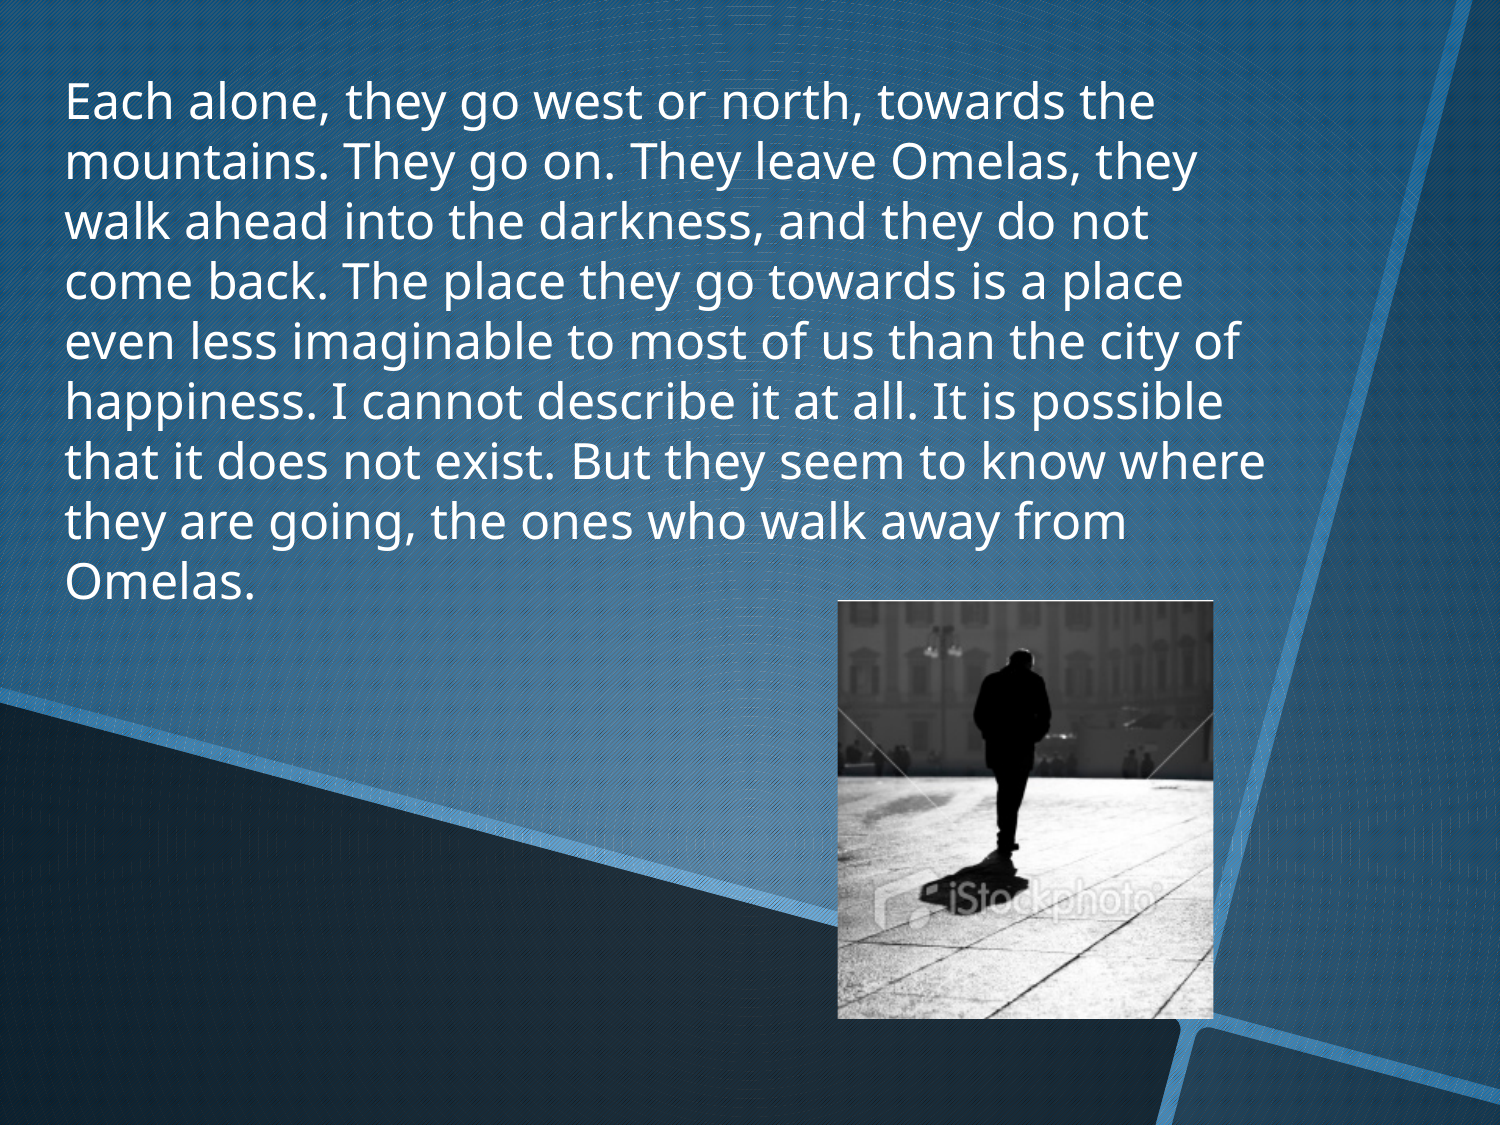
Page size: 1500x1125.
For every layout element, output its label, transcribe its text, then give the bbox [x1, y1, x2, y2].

picture [836, 599, 1214, 1019]
text_box Each alone, they go west or north, towards the mountains. They go on. They leave Omelas, they walk ahead into the darkness, and they do not come back. The place they go towards is a place even less imaginable to most of us than the city of happiness. I cannot describe it at all. It is possible that it does not exist. But they seem to know where they are going, the ones who walk away from Omelas. [50, 62, 1300, 723]
